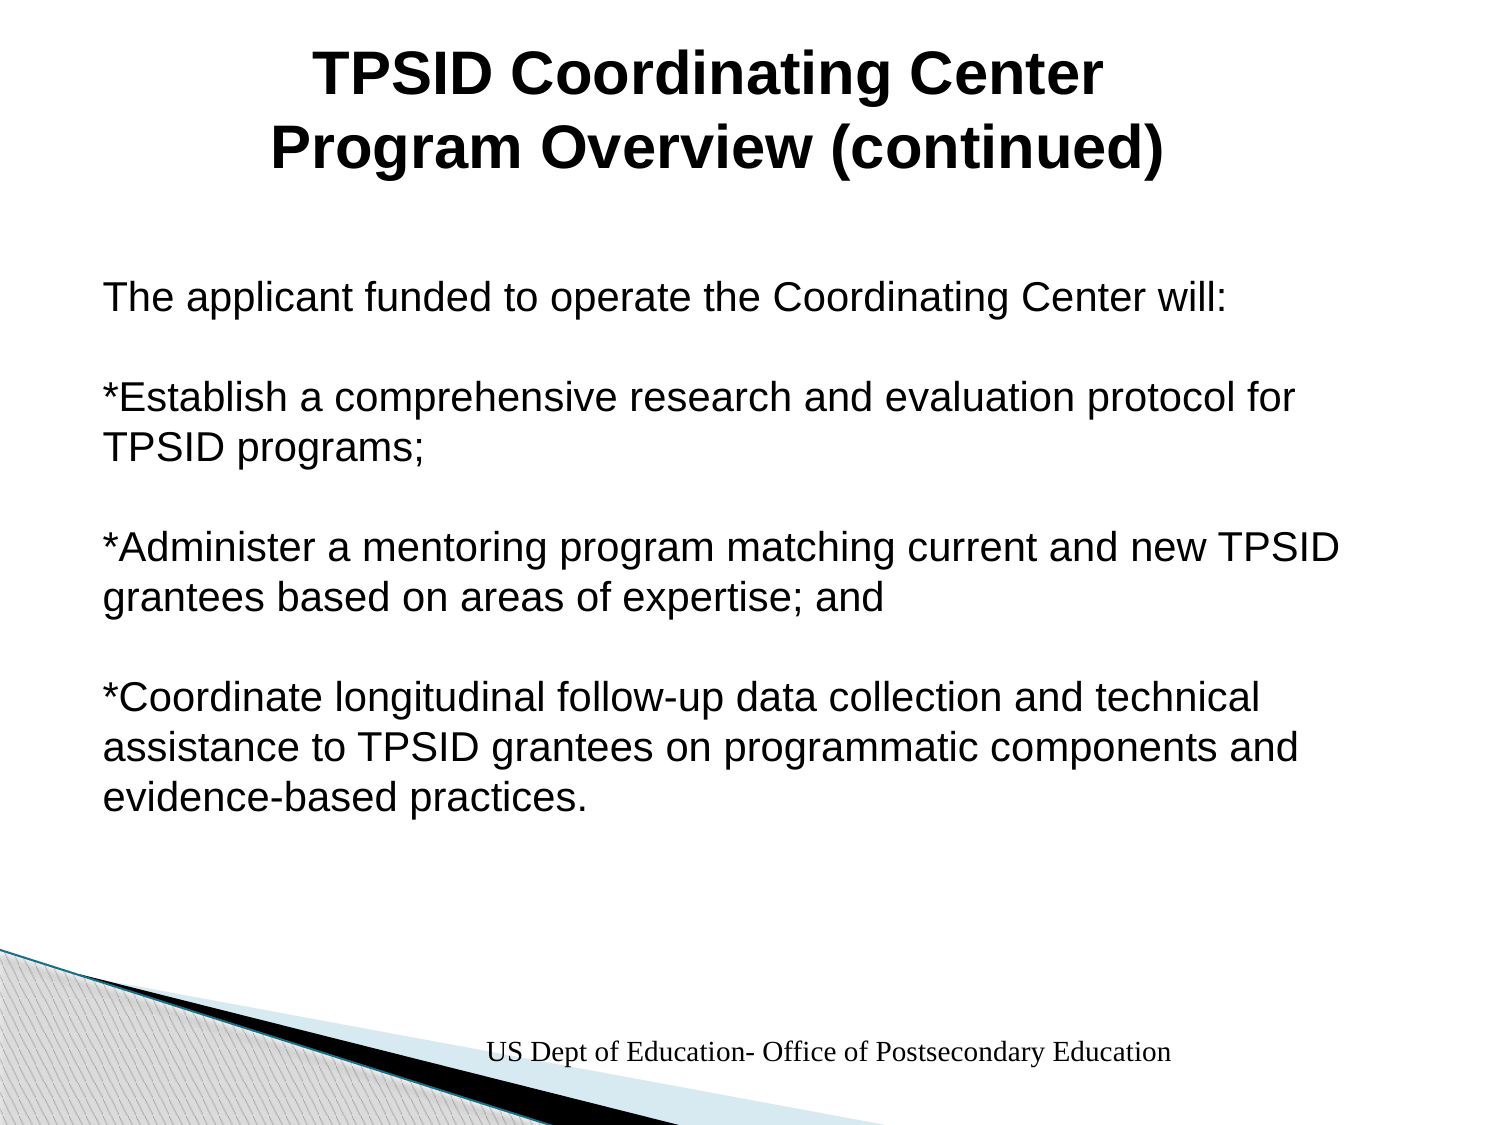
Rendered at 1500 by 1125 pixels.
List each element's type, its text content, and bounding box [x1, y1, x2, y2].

footer US Dept of Education- Office of Postsecondary Education [350, 999, 1188, 1075]
title TPSID Coordinating Center Program Overview (continued) [5, 24, 1431, 189]
list The applicant funded to operate the Coordinating Center will: *Establish a comprehensive research and evaluation protocol for TPSID programs; *Administer a mentoring program matching current and new TPSID grantees based on areas of expertise; and *Coordinate longitudinal follow-up data collection and technical assistance to TPSID grantees on programmatic components and evidence-based practices. [87, 212, 1438, 850]
